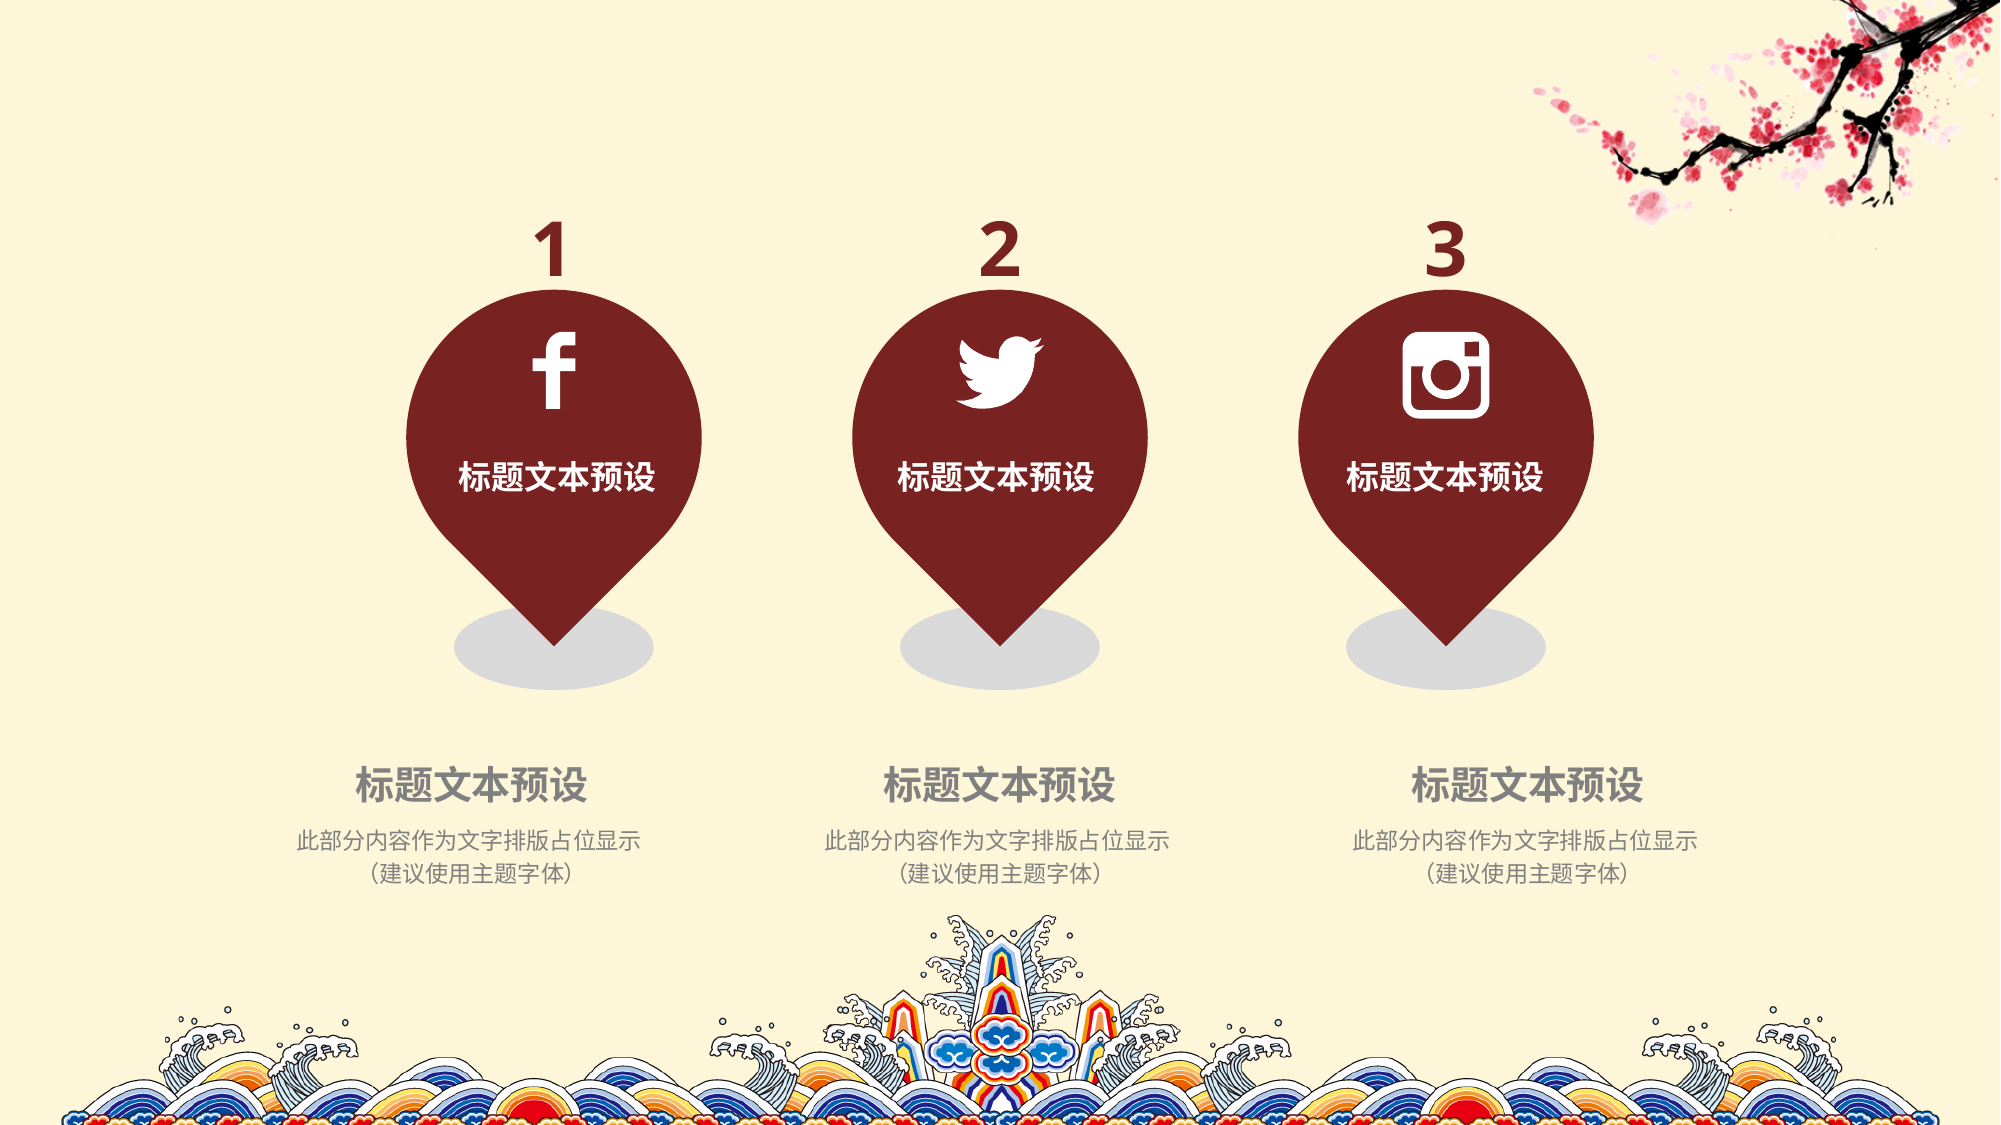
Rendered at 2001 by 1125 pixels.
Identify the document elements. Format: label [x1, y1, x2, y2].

text_box [406, 192, 1594, 691]
text_box [290, 760, 1710, 901]
picture [0, 915, 2000, 1125]
picture [1530, 0, 2000, 250]
